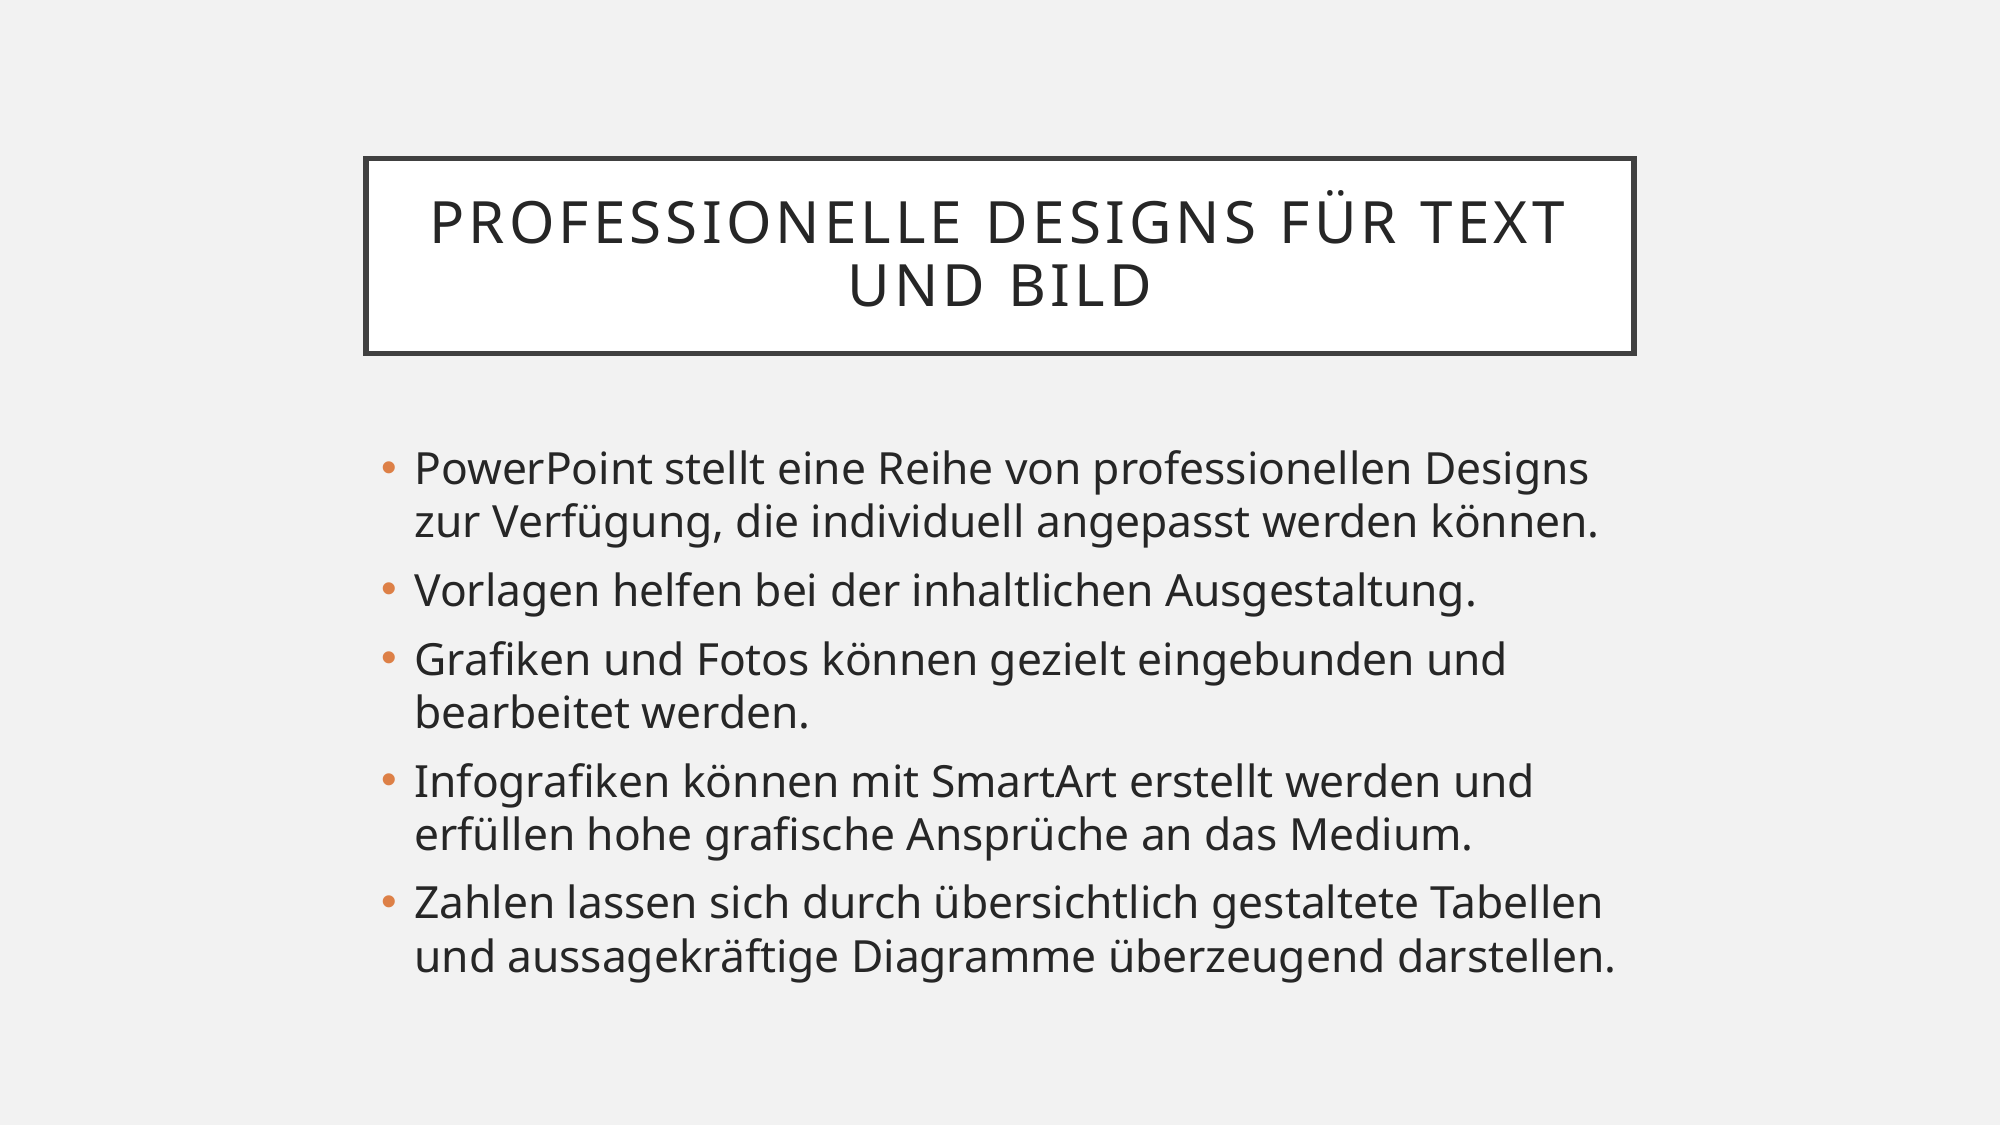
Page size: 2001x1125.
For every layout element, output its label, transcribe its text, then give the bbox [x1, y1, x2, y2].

title Professionelle Designs für Text und Bild [363, 156, 1637, 356]
list PowerPoint stellt eine Reihe von professionellen Designs zur Verfügung, die individuell angepasst werden können. Vorlagen helfen bei der inhaltlichen Ausgestaltung. Grafiken und Fotos können gezielt eingebunden und bearbeitet werden. Infografiken können mit SmartArt erstellt werden und erfüllen hohe grafische Ansprüche an das Medium. Zahlen lassen sich durch übersichtlich gestaltete Tabellen und aussagekräftige Diagramme überzeugend darstellen. [366, 432, 1634, 999]
